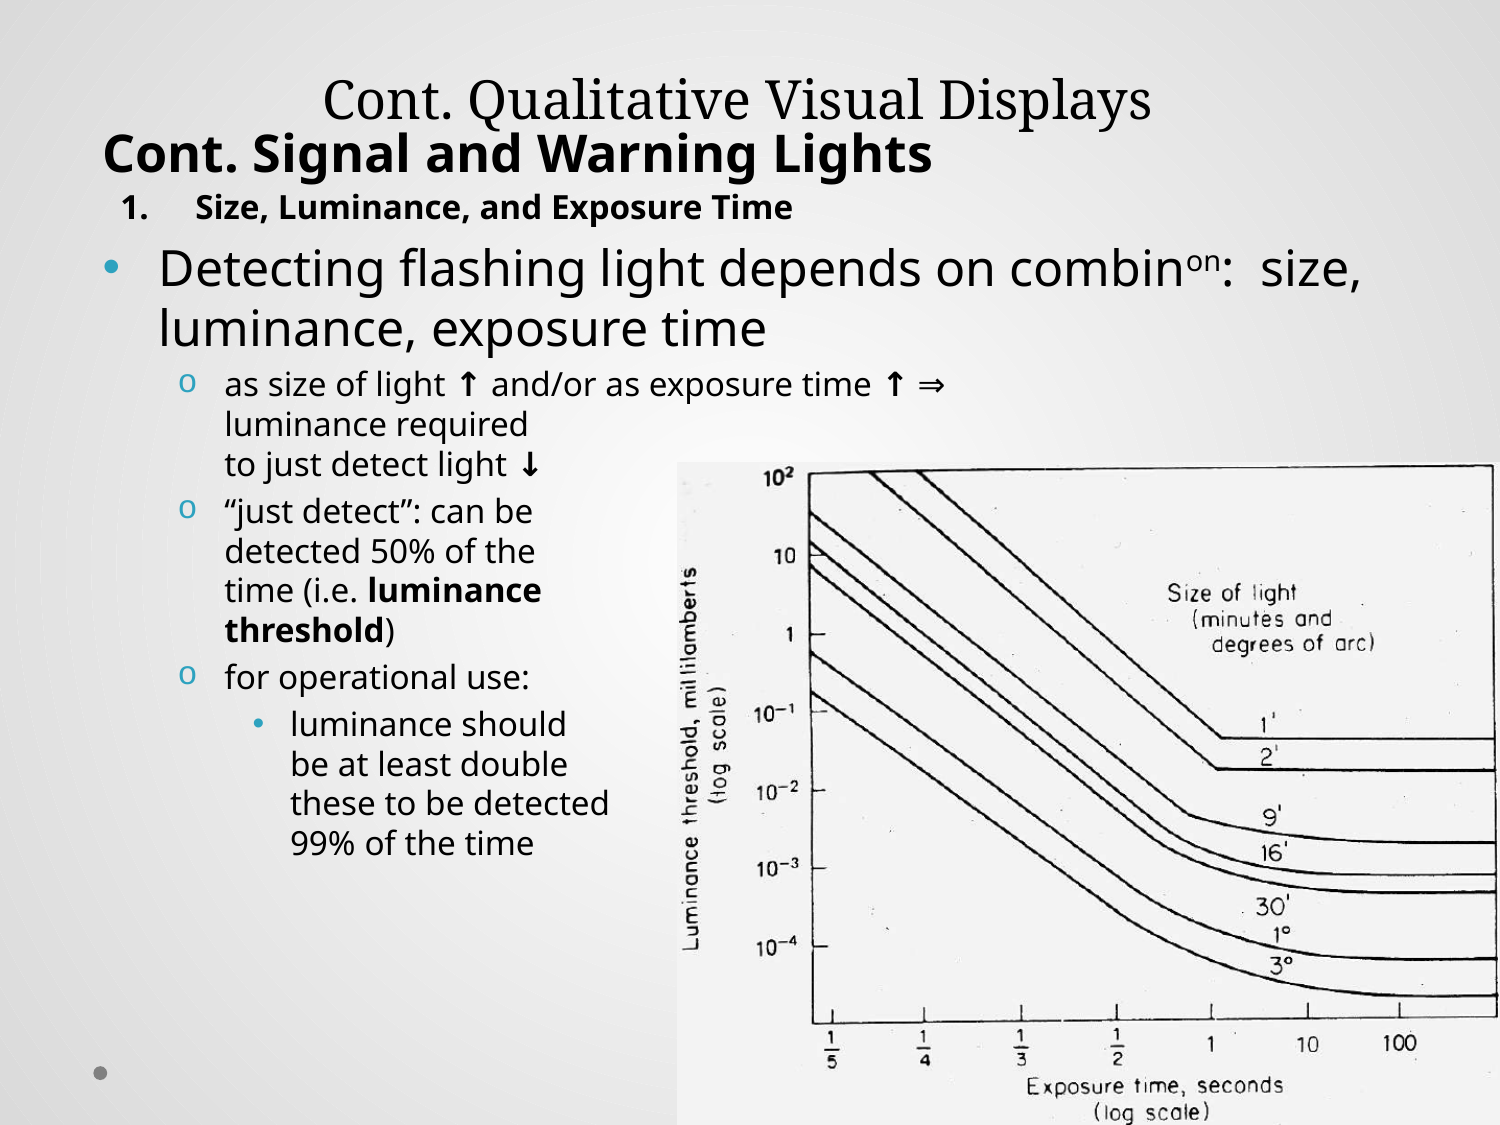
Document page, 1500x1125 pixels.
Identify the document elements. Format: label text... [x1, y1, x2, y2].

picture [677, 462, 1500, 1125]
title Cont. Qualitative Visual Displays [62, 37, 1413, 138]
list Cont. Signal and Warning Lights Size, Luminance, and Exposure Time Detecting flashing light depends on combinon: size, luminance, exposure time as size of light ↑ and/or as exposure time ↑ ⇒ luminance required to just detect light ↓ “just detect”: can be detected 50% of the time (i.e. luminance threshold) for operational use: luminance should be at least double these to be detected 99% of the time [87, 112, 1438, 1125]
